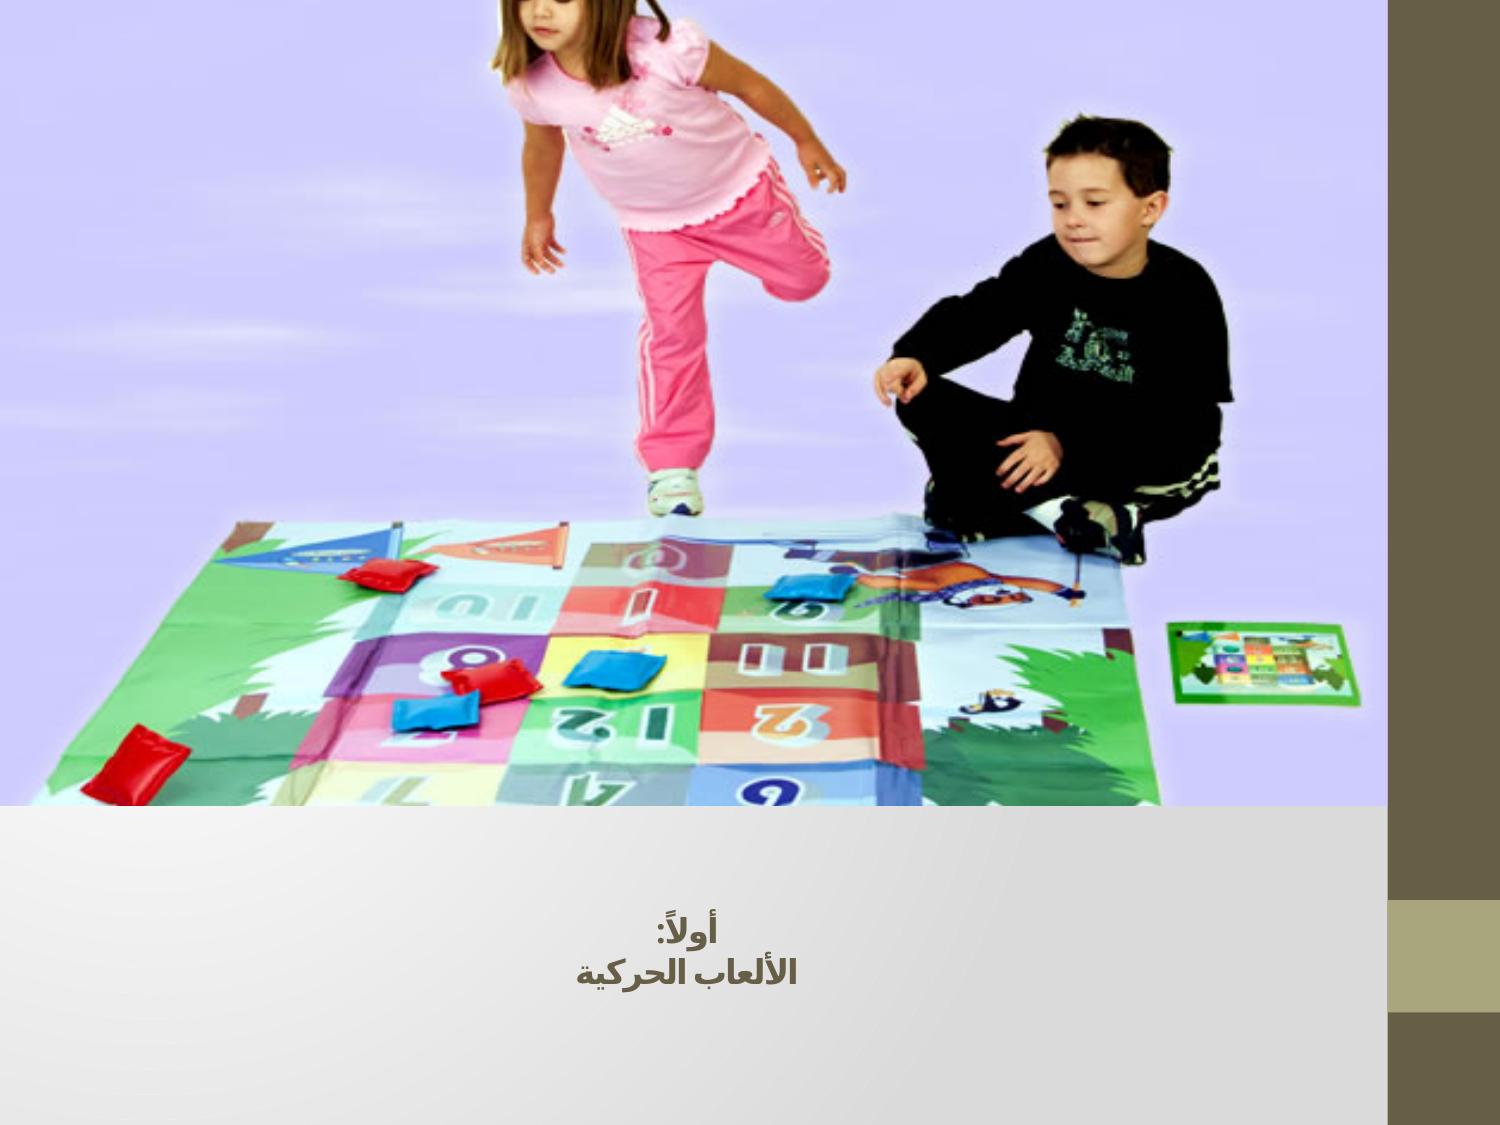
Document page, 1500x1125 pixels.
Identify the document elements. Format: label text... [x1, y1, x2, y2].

title أولاً: الألعاب الحركية [49, 901, 1325, 999]
picture [0, 0, 1388, 807]
